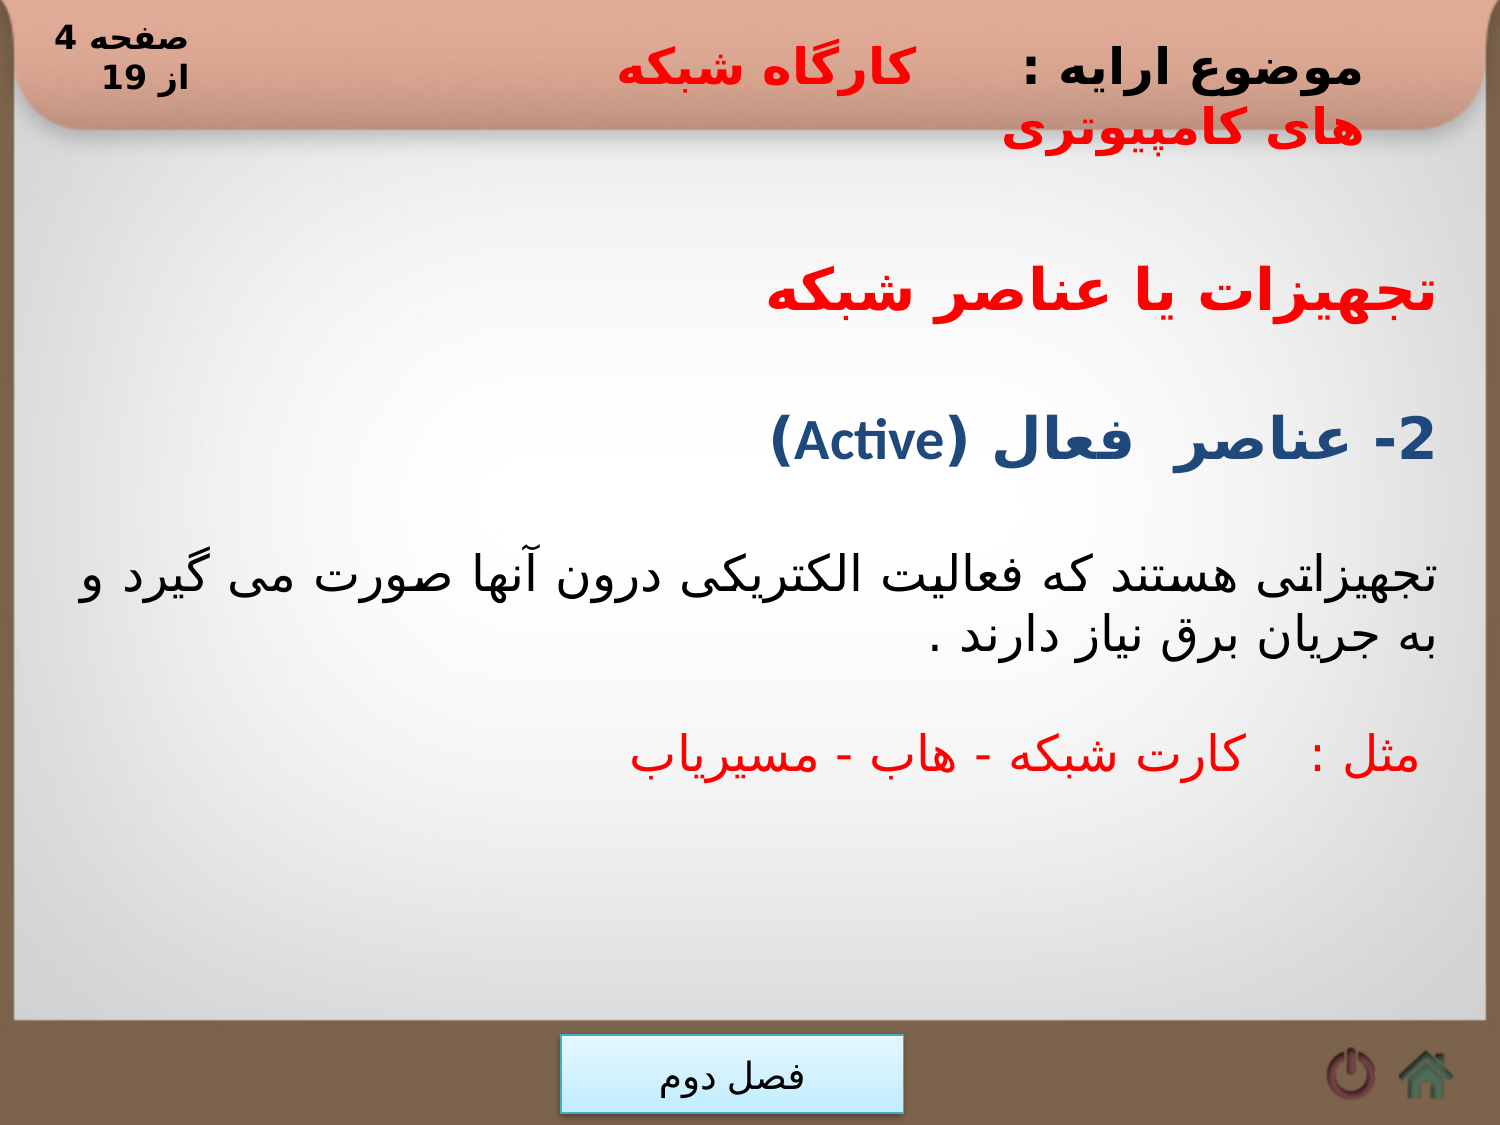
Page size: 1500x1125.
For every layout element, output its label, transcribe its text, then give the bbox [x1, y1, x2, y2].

text_box موضوع ارایه : کارگاه شبکه های کامپیوتری [560, 26, 1380, 162]
picture [0, 0, 1500, 1125]
text_box فصل دوم [560, 1034, 904, 1114]
text_box تجهیزات یا عناصر شبکه 2- عناصر فعال (Active) تجهیزاتی هستند که فعالیت الکتریکی درون آنها صورت می گیرد و به جریان برق نیاز دارند . مثل : کارت شبکه - هاب - مسیریاب [64, 174, 1454, 789]
text_box صفحه 4 از 19 [0, 9, 205, 104]
